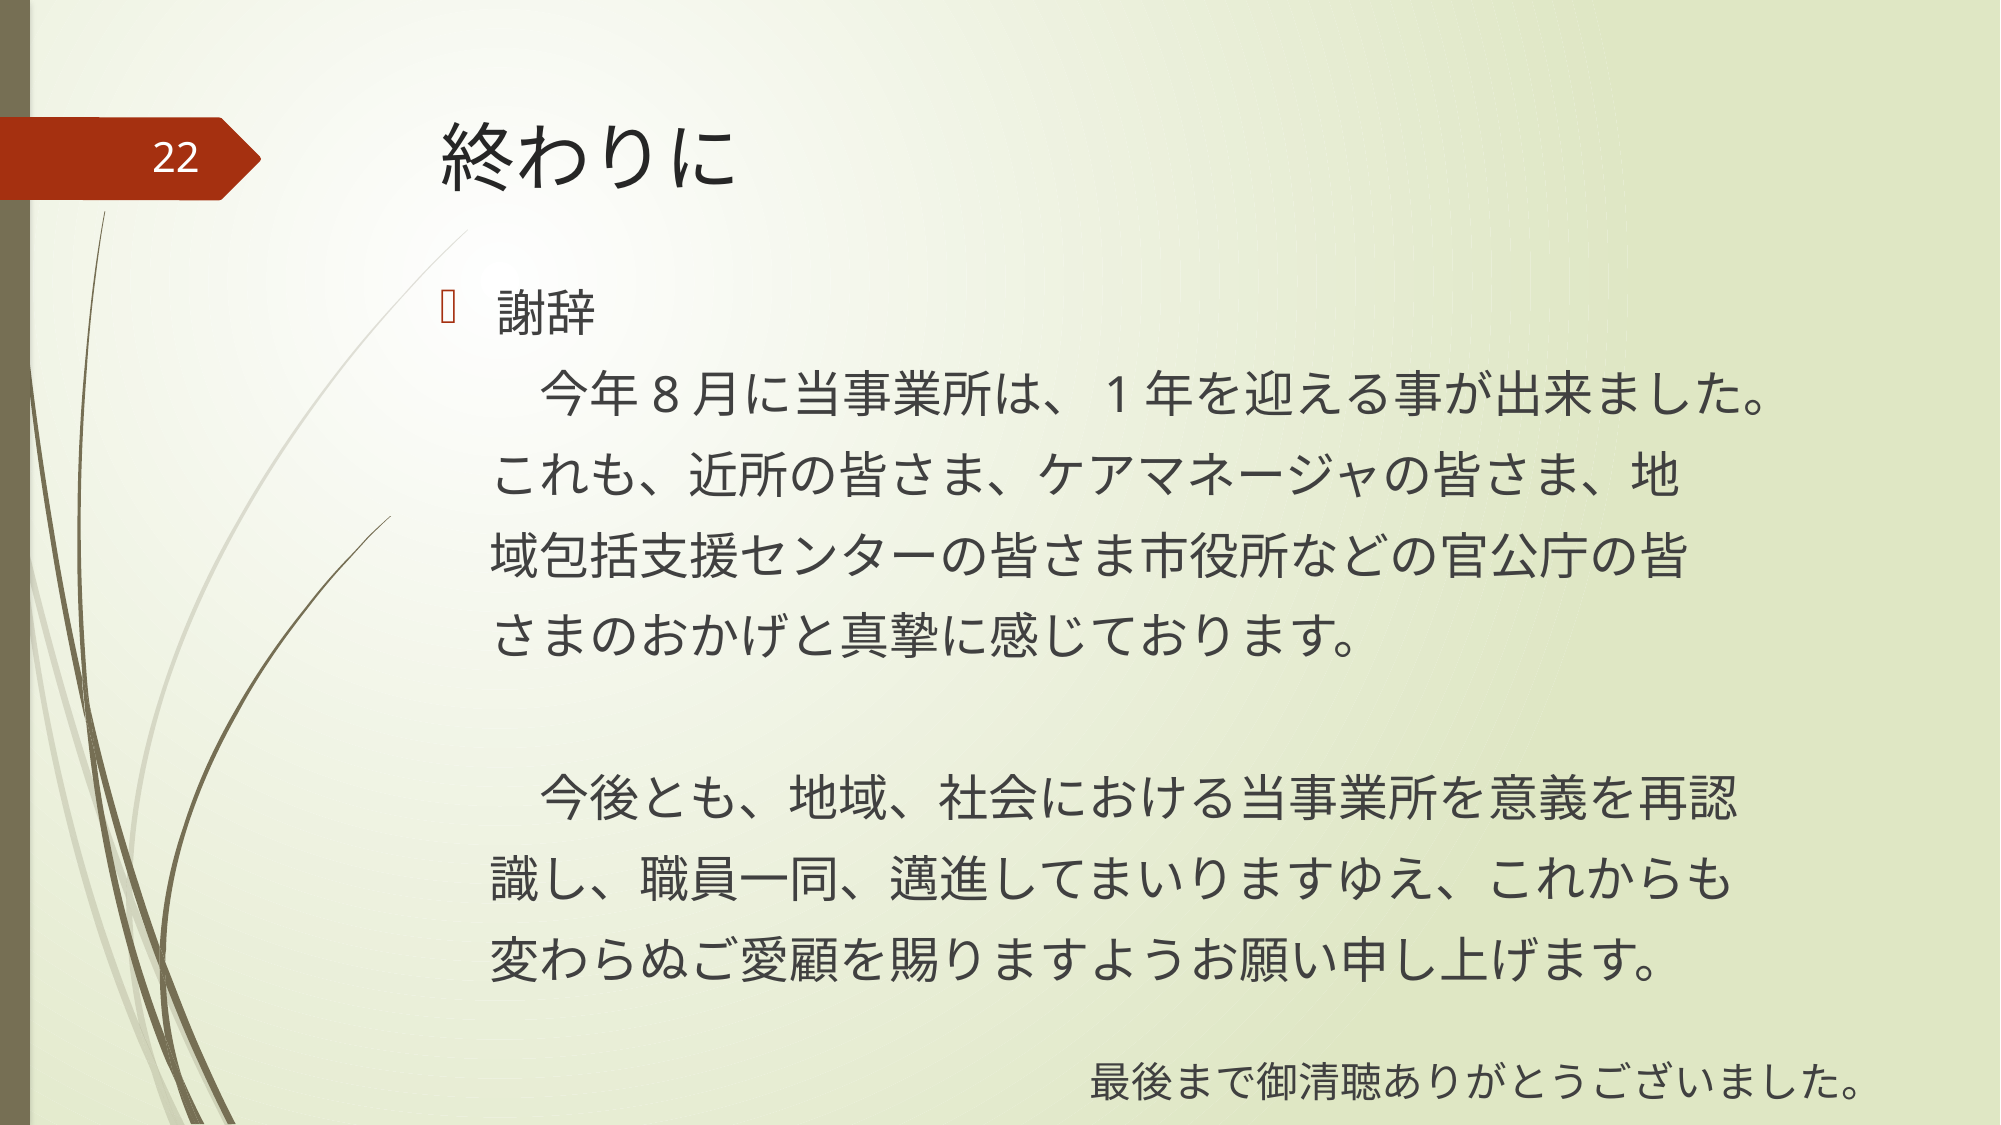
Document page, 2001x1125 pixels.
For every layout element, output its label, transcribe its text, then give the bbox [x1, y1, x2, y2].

slide_number 22 [87, 129, 216, 190]
title 終わりに [425, 102, 1888, 274]
list 謝辞 今年8月に当事業所は、1年を迎える事が出来ました。 これも、近所の皆さま、ケアマネージャの皆さま、地 域包括支援センターの皆さま市役所などの官公庁の皆 さまのおかげと真摯に感じております。 今後とも、地域、社会における当事業所を意義を再認 識し、職員一同、邁進してまいりますゆえ、これからも 変わらぬご愛顧を賜りますようお願い申し上げます。 最後まで御清聴ありがとうございました。 [424, 274, 1888, 1125]
